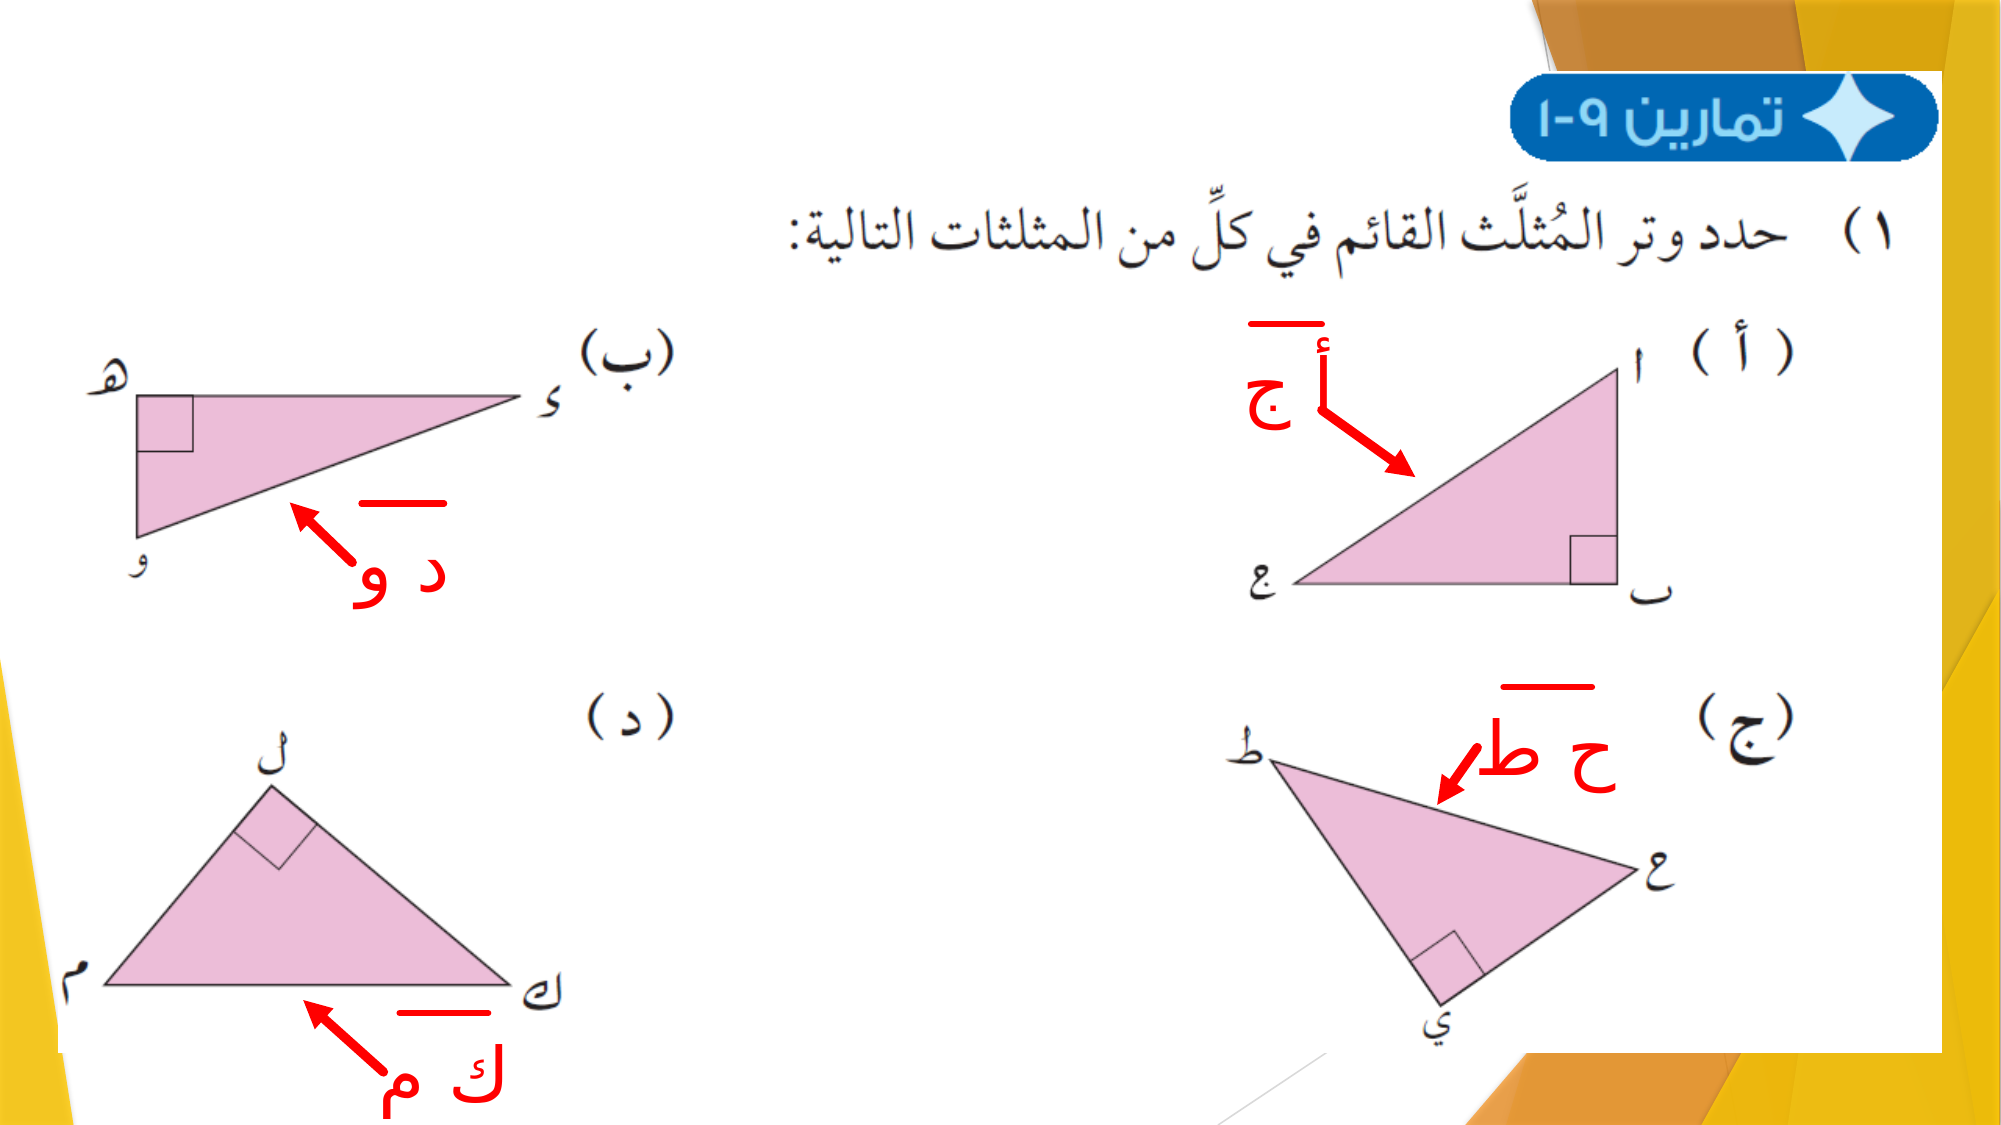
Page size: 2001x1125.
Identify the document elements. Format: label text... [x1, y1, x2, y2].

picture [58, 71, 1942, 1054]
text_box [289, 501, 353, 563]
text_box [302, 999, 384, 1073]
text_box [1321, 409, 1416, 478]
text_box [1436, 747, 1478, 806]
text_box ك م [363, 1065, 525, 1124]
